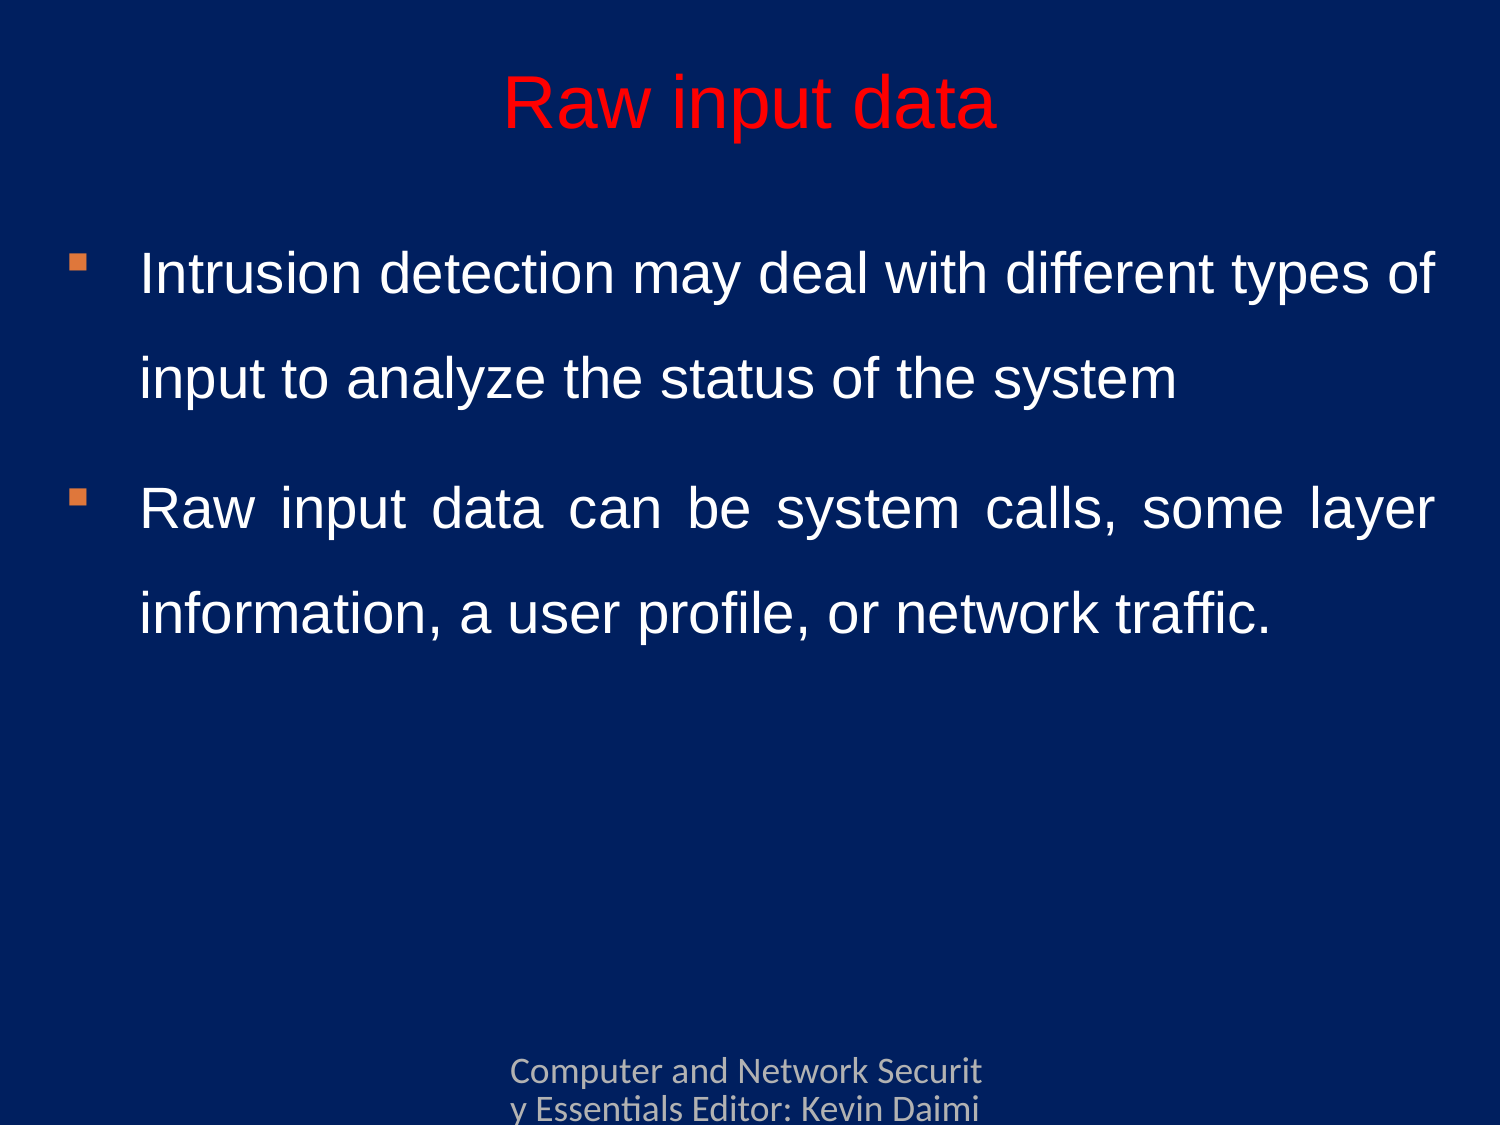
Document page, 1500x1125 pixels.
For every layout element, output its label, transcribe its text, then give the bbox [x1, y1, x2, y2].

title Raw input data [44, 53, 1456, 145]
list Intrusion detection may deal with different types of input to analyze the status of the system Raw input data can be system calls, some layer information, a user profile, or network traffic. [62, 200, 1437, 637]
footer Computer and Network Security Essentials Editor: Kevin Daimi Associate Editors: Guillermo Francia, Levent Ertaul, Luis H. Encinas, Eman El-Sheikh Published by Springer [510, 1046, 990, 1103]
